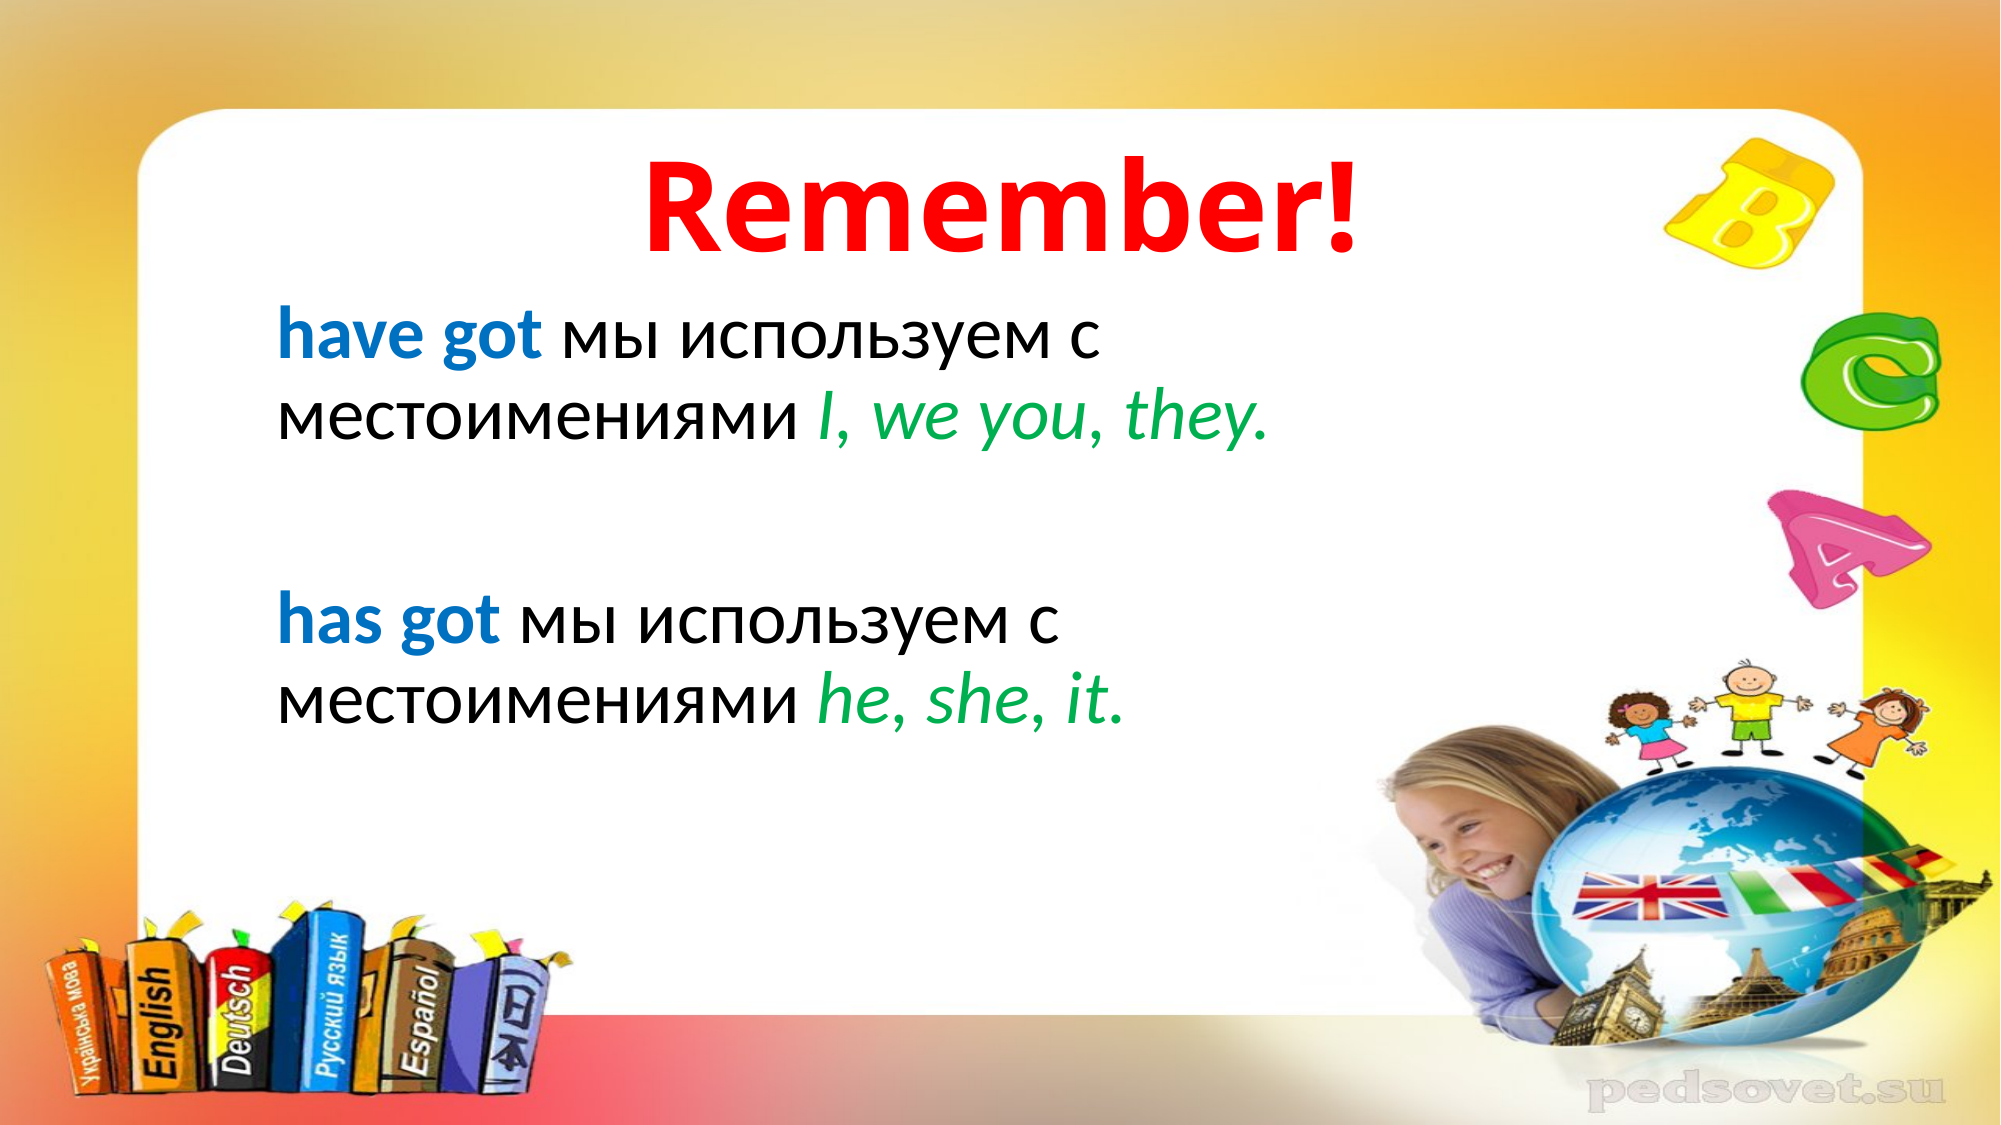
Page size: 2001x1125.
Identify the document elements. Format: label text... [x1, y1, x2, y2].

picture [0, 0, 2001, 1125]
list have got мы используем с местоимениями I, we you, they. has got мы используем с местоимениями he, she, it. [261, 286, 1615, 999]
title Remember! [137, 98, 1863, 287]
